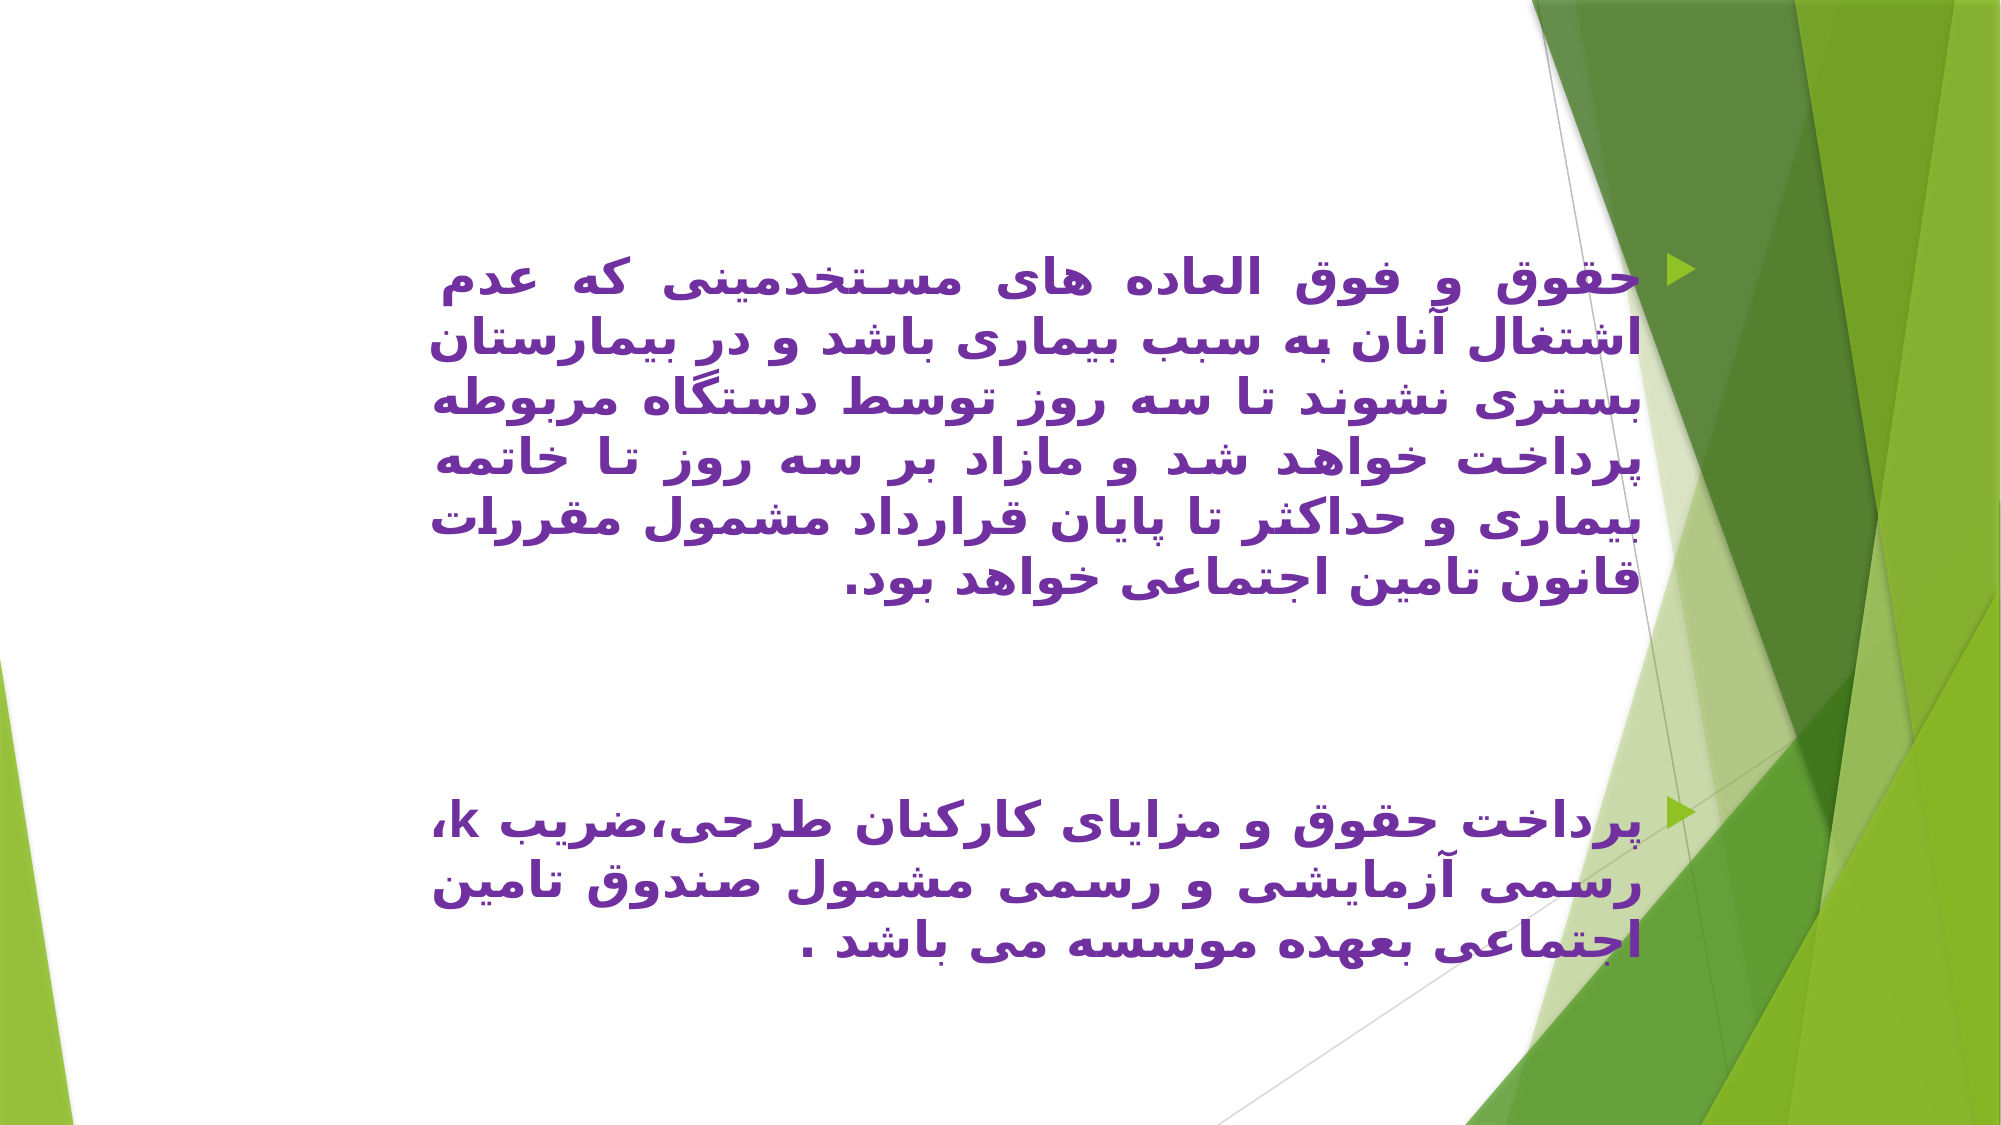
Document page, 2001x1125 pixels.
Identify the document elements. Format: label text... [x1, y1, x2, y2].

list حقوق و فوق العاده های مستخدمینی که عدم اشتغال آنان به سبب بیماری باشد و در بیمارستان بستری نشوند تا سه روز توسط دستگاه مربوطه پرداخت خواهد شد و مازاد بر سه روز تا خاتمه بیماری و حداکثر تا پایان قرارداد مشمول مقررات قانون تامین اجتماعی خواهد بود. پرداخت حقوق و مزایای کارکنان طرحی،ضریب k، رسمی آزمایشی و رسمی مشمول صندوق تامین اجتماعی بعهده موسسه می باشد . [412, 237, 1716, 1025]
